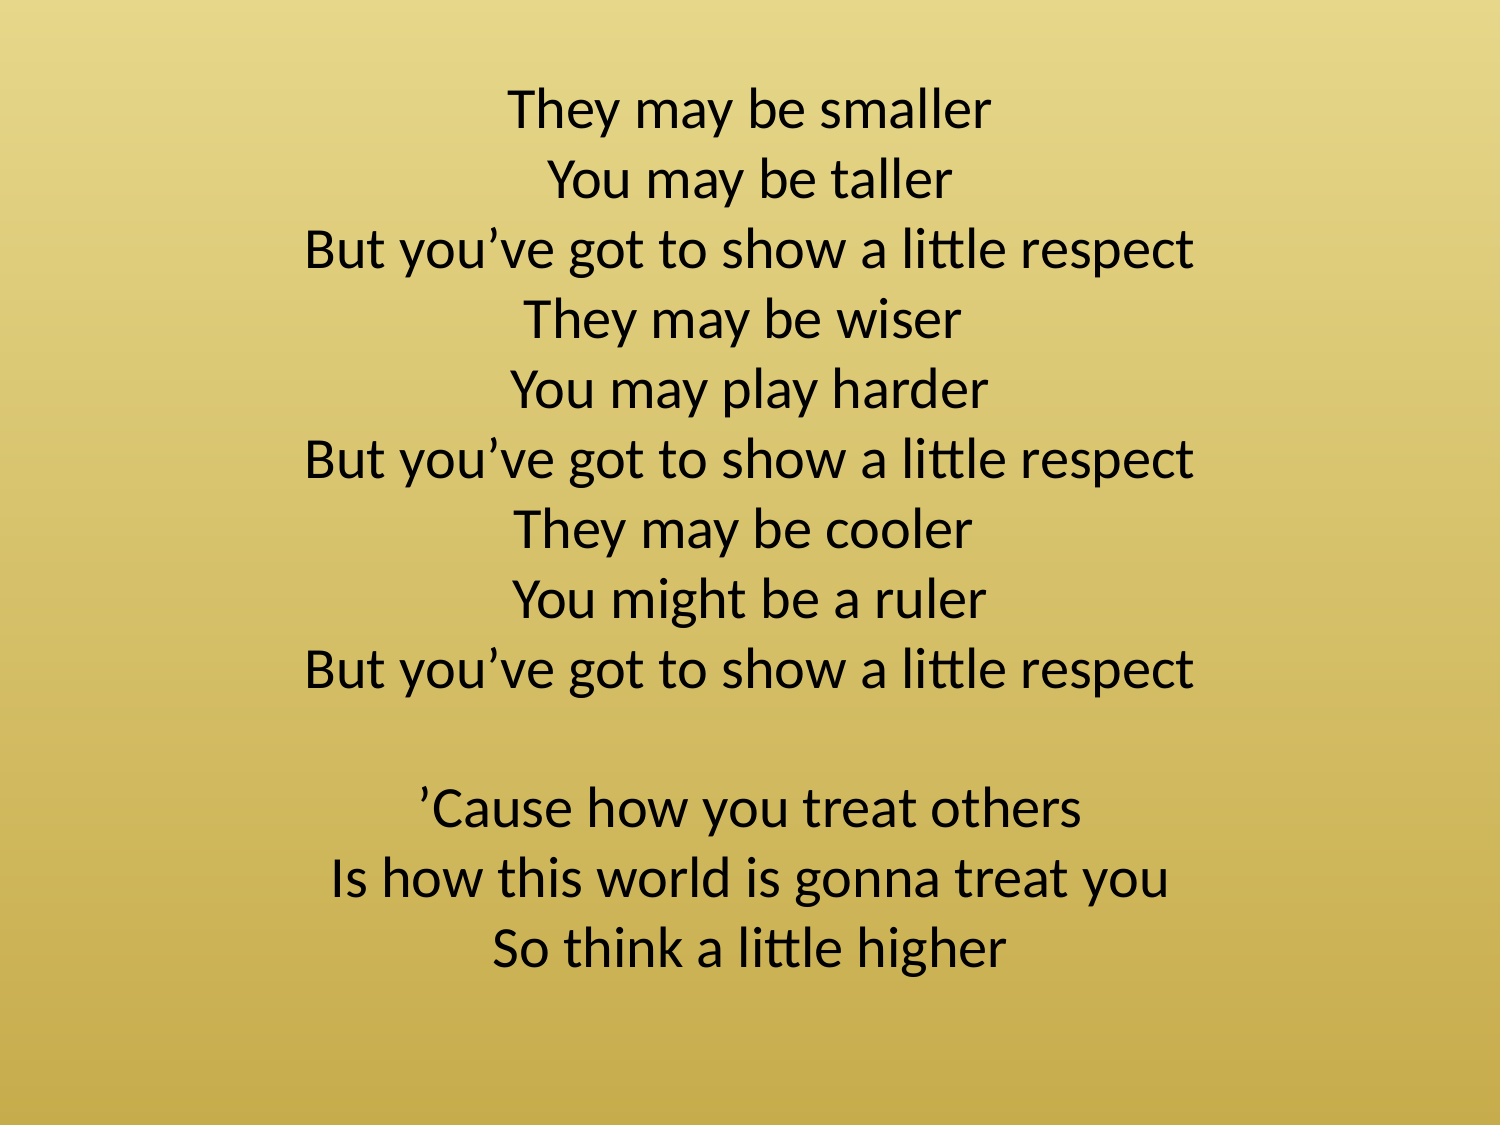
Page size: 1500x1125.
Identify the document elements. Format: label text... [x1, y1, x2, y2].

text_box They may be smaller You may be taller But you’ve got to show a little respect They may be wiser You may play harder But you’ve got to show a little respect They may be cooler You might be a ruler But you’ve got to show a little respect ’Cause how you treat others Is how this world is gonna treat you So think a little higher [0, 62, 1500, 987]
